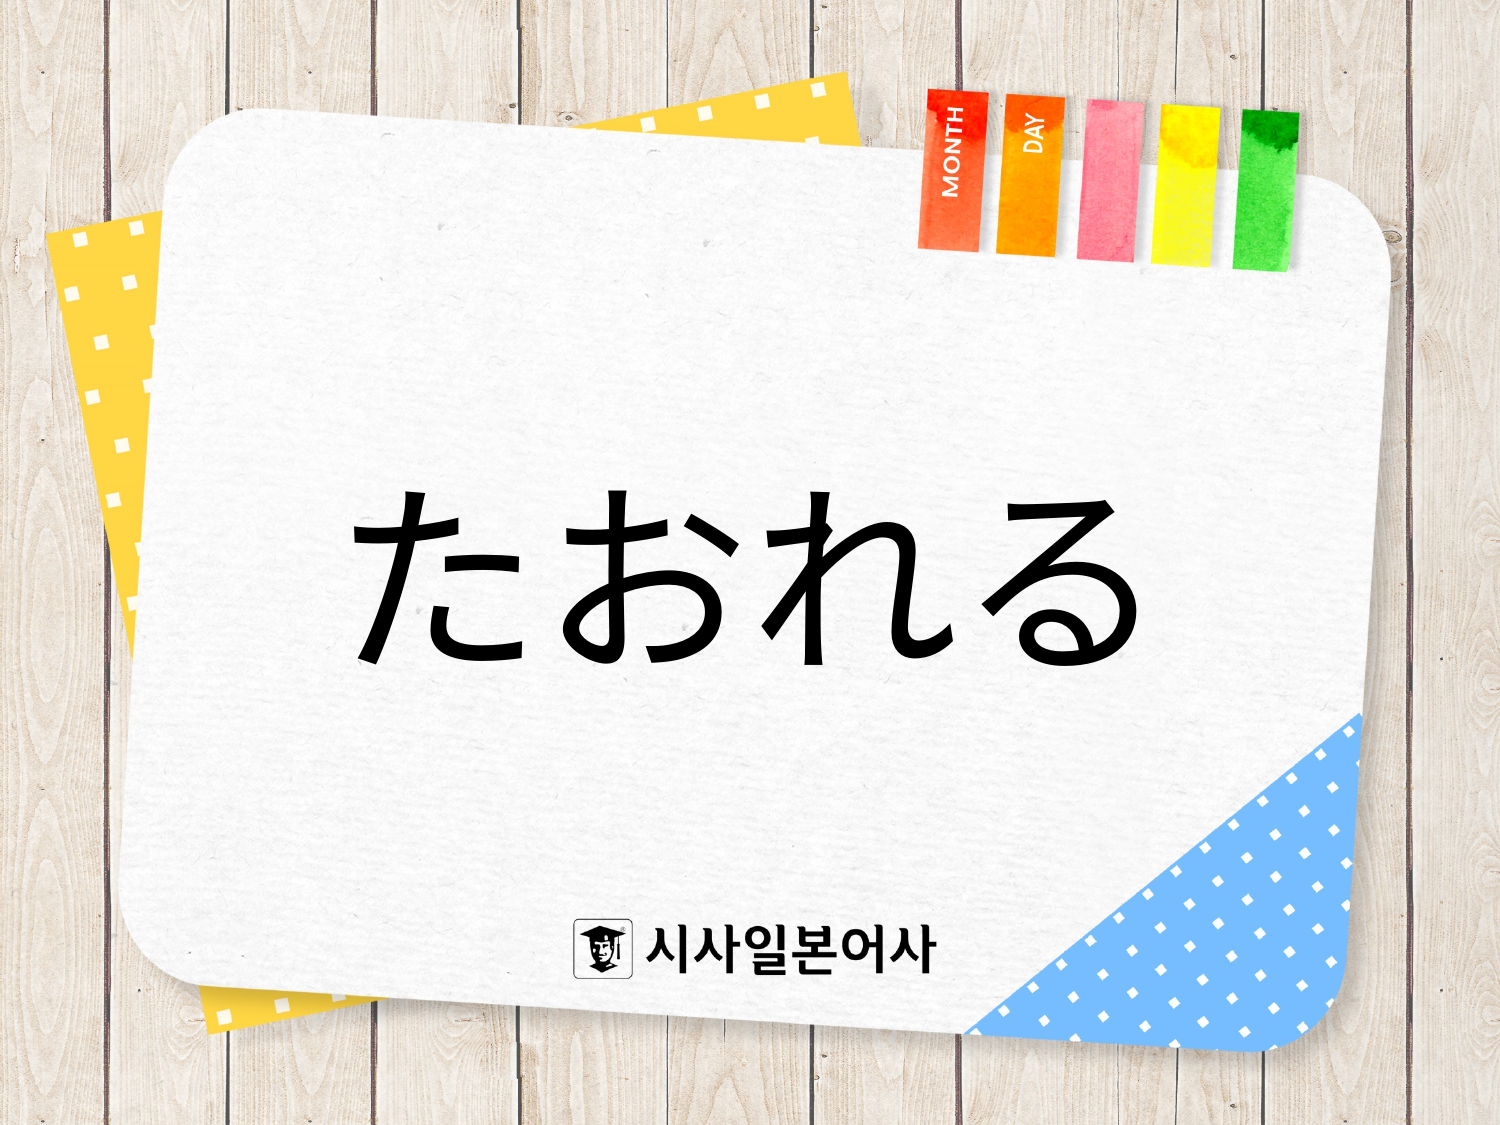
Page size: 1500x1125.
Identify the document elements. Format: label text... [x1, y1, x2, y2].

title たおれる [75, 338, 1425, 811]
picture [0, 0, 1500, 1125]
